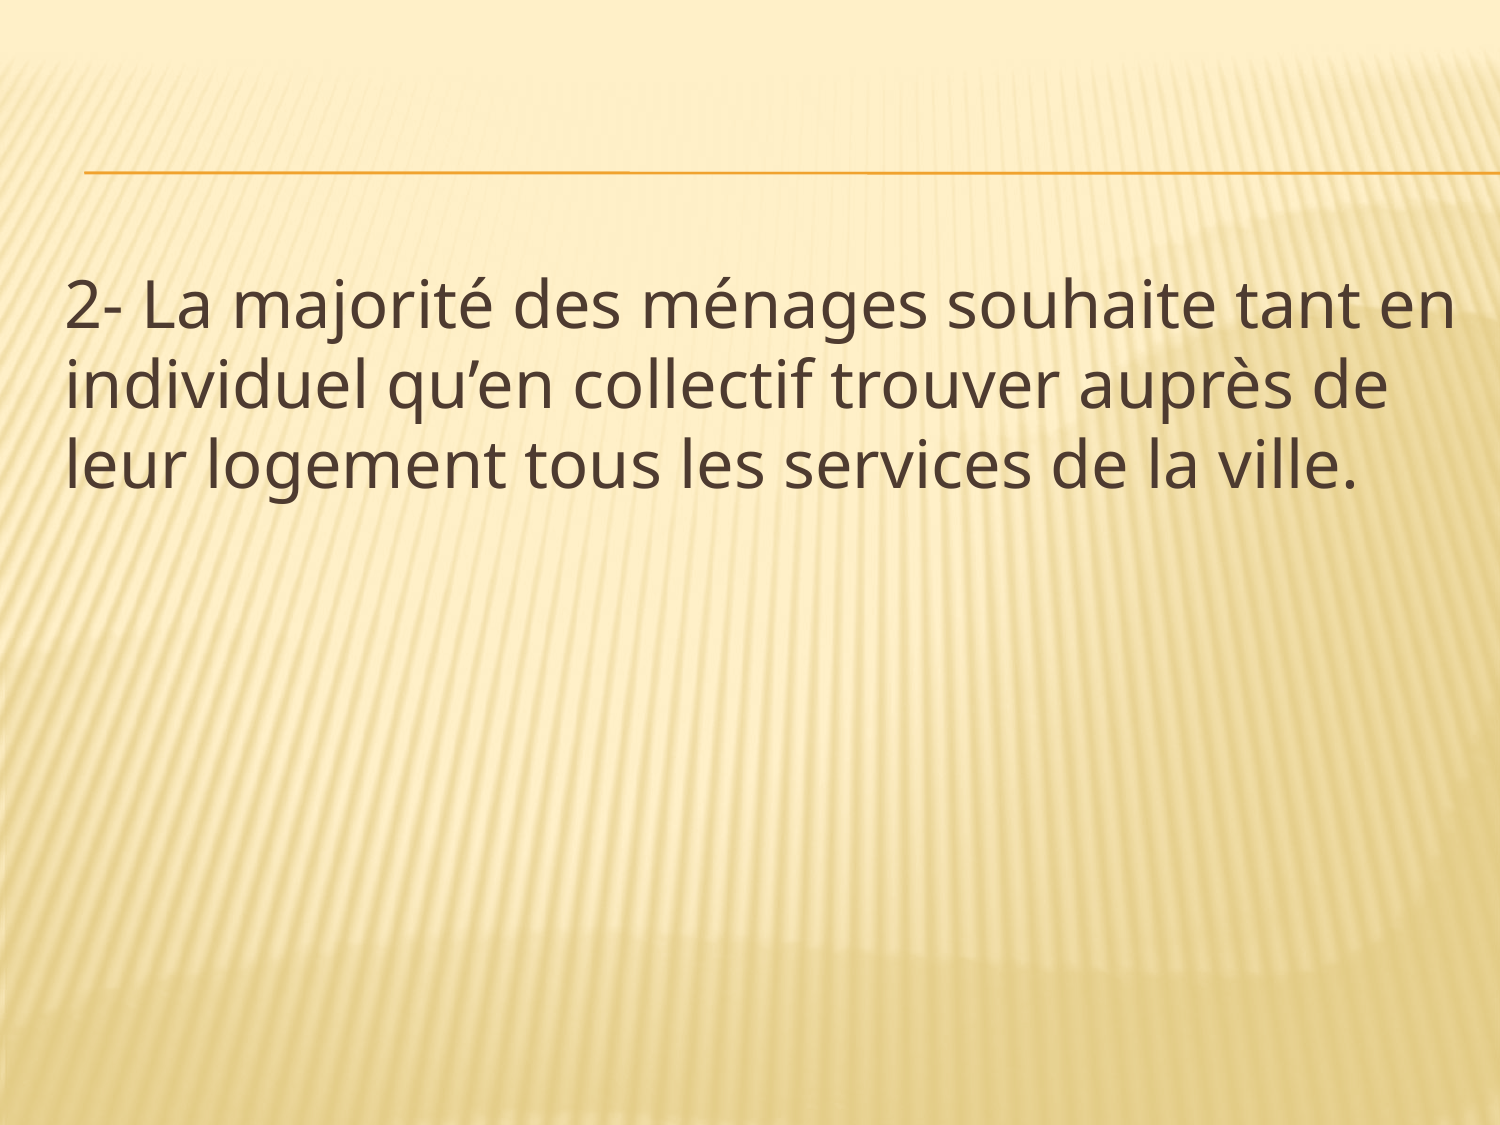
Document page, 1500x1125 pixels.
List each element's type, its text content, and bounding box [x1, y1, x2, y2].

list 2- La majorité des ménages souhaite tant en individuel qu’en collectif trouver auprès de leur logement tous les services de la ville. [50, 254, 1475, 998]
